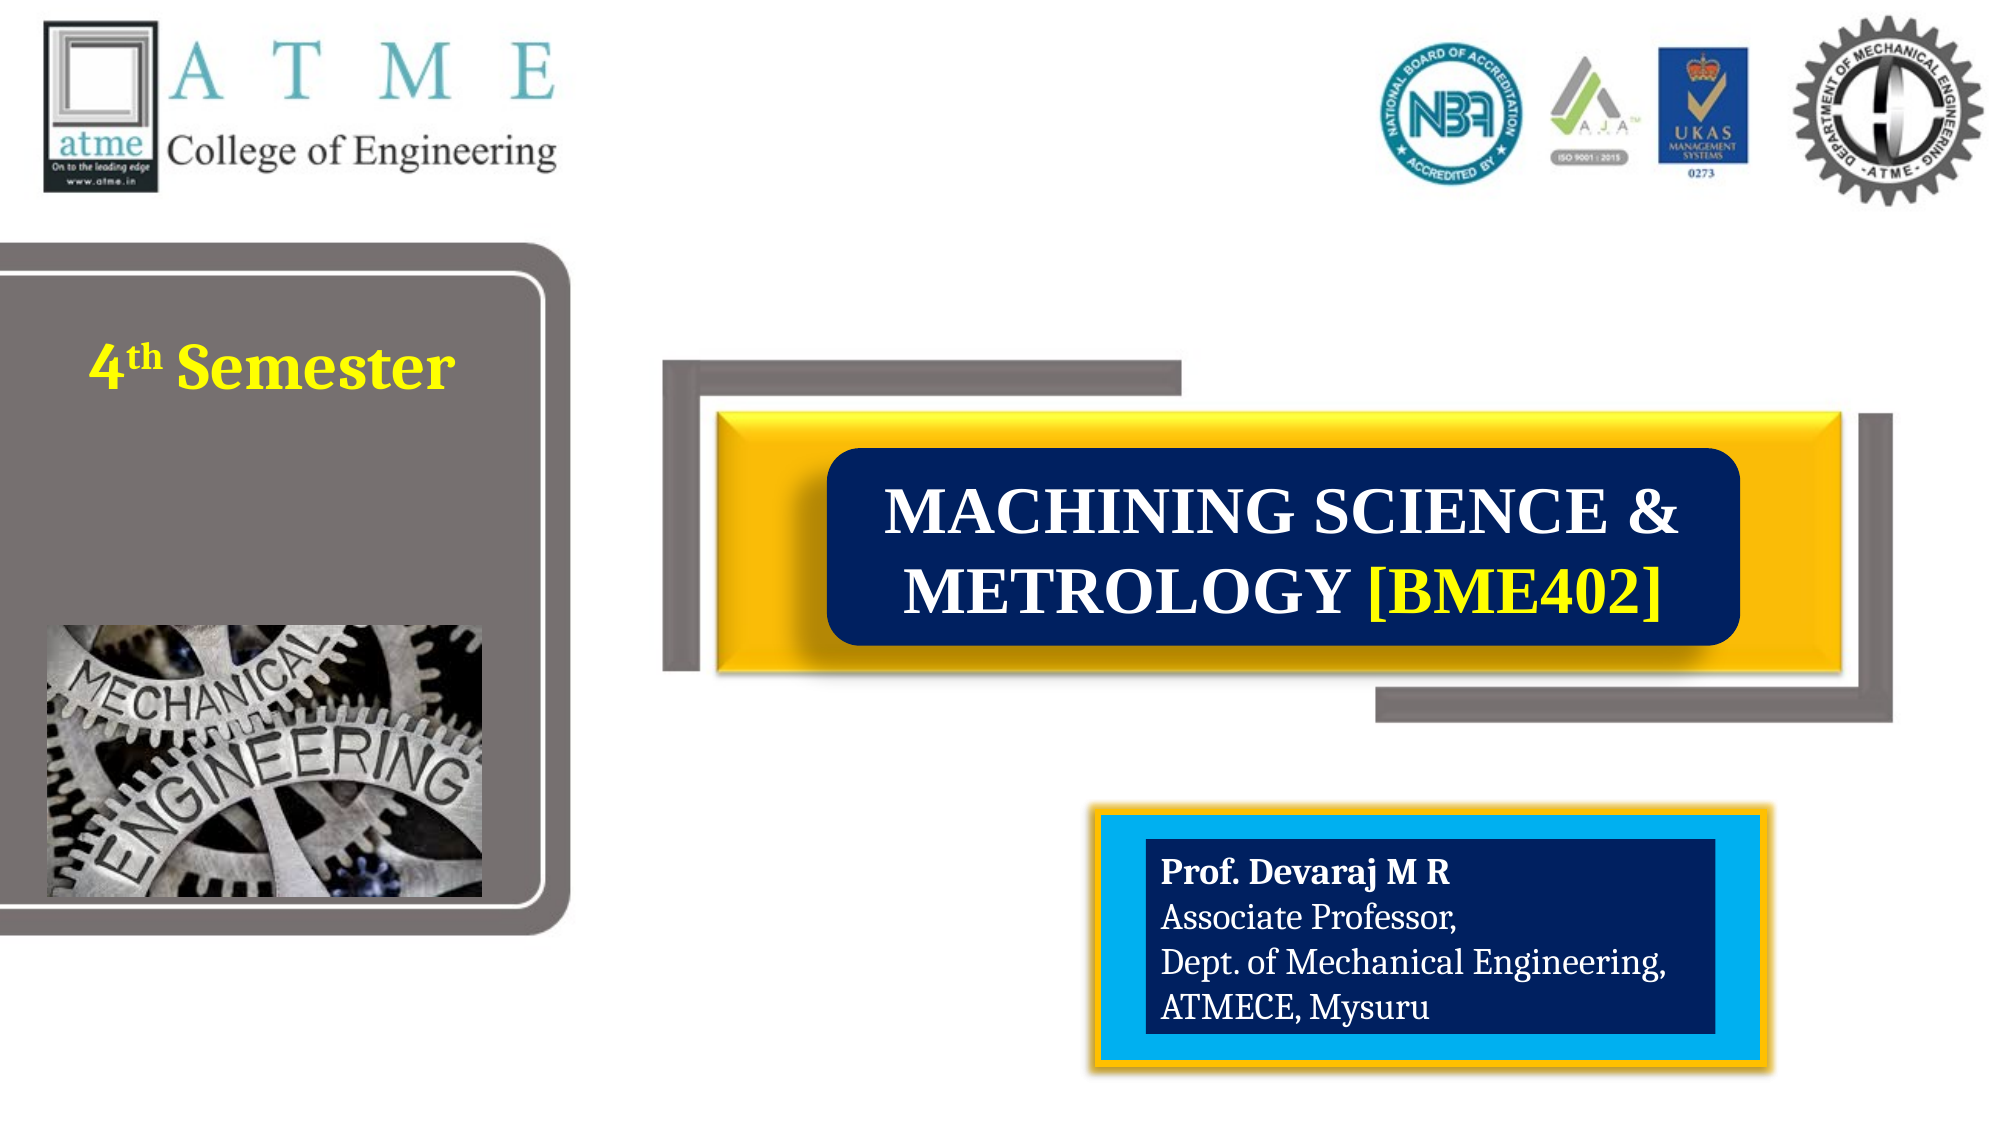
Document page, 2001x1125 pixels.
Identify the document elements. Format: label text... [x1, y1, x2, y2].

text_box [0, 315, 546, 897]
text_box MACHINING SCIENCE & METROLOGY [BME402] [825, 447, 1742, 647]
picture [0, 0, 2001, 1125]
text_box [1097, 811, 1764, 1064]
